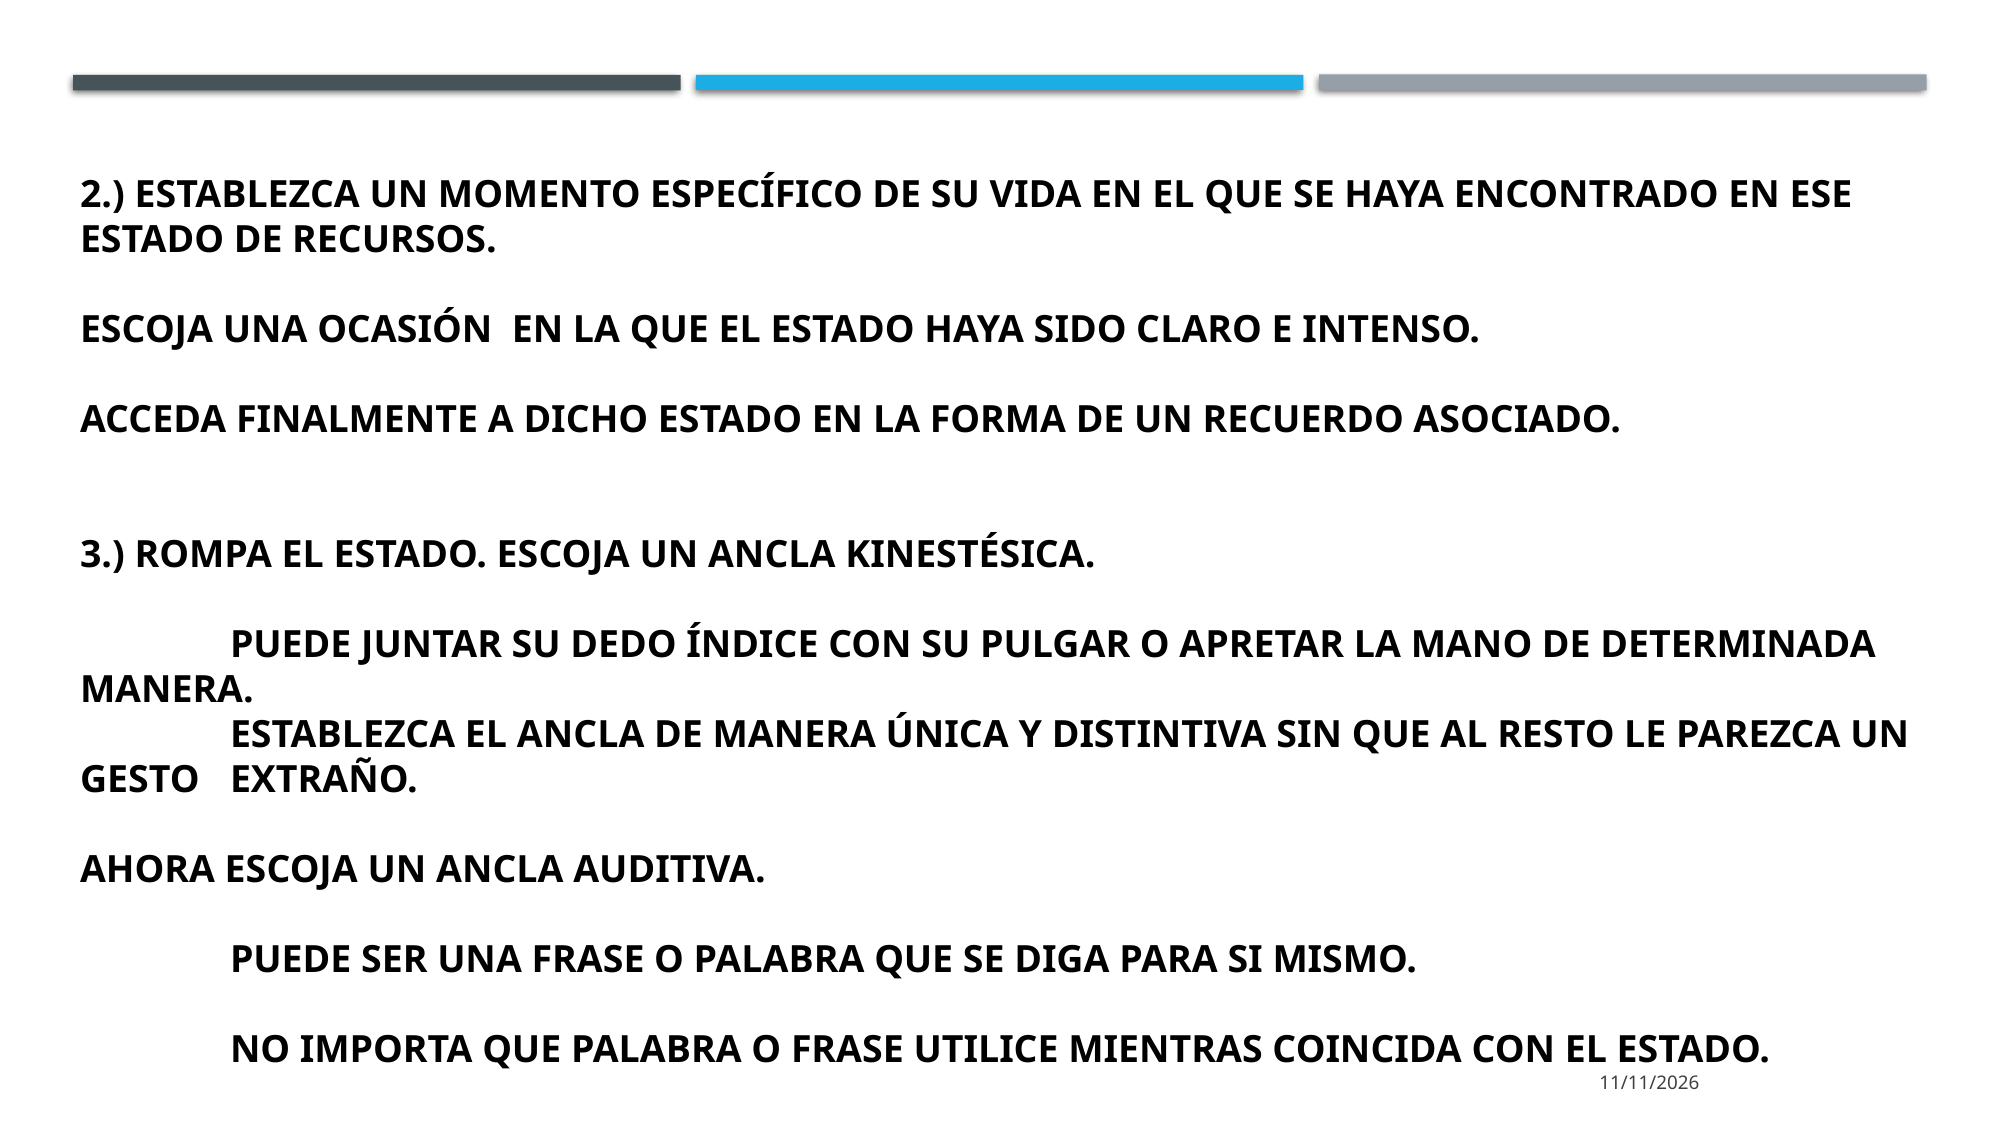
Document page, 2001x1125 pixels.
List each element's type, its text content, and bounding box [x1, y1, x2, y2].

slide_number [1247, 1078, 1715, 1114]
text_box 2.) ESTABLEZCA UN MOMENTO ESPECÍFICO DE SU VIDA EN EL QUE SE HAYA ENCONTRADO EN ESE ESTADO DE RECURSOS. ESCOJA UNA OCASIÓN EN LA QUE EL ESTADO HAYA SIDO CLARO E INTENSO. ACCEDA FINALMENTE A DICHO ESTADO EN LA FORMA DE UN RECUERDO ASOCIADO. 3.) ROMPA EL ESTADO. ESCOJA UN ANCLA KINESTÉSICA. PUEDE JUNTAR SU DEDO ÍNDICE CON SU PULGAR O APRETAR LA MANO DE DETERMINADA MANERA. ESTABLEZCA EL ANCLA DE MANERA ÚNICA Y DISTINTIVA SIN QUE AL RESTO LE PAREZCA UN GESTO EXTRAÑO. AHORA ESCOJA UN ANCLA AUDITIVA. PUEDE SER UNA FRASE O PALABRA QUE SE DIGA PARA SI MISMO. NO IMPORTA QUE PALABRA O FRASE UTILICE MIENTRAS COINCIDA CON EL ESTADO. [65, 162, 1946, 1078]
